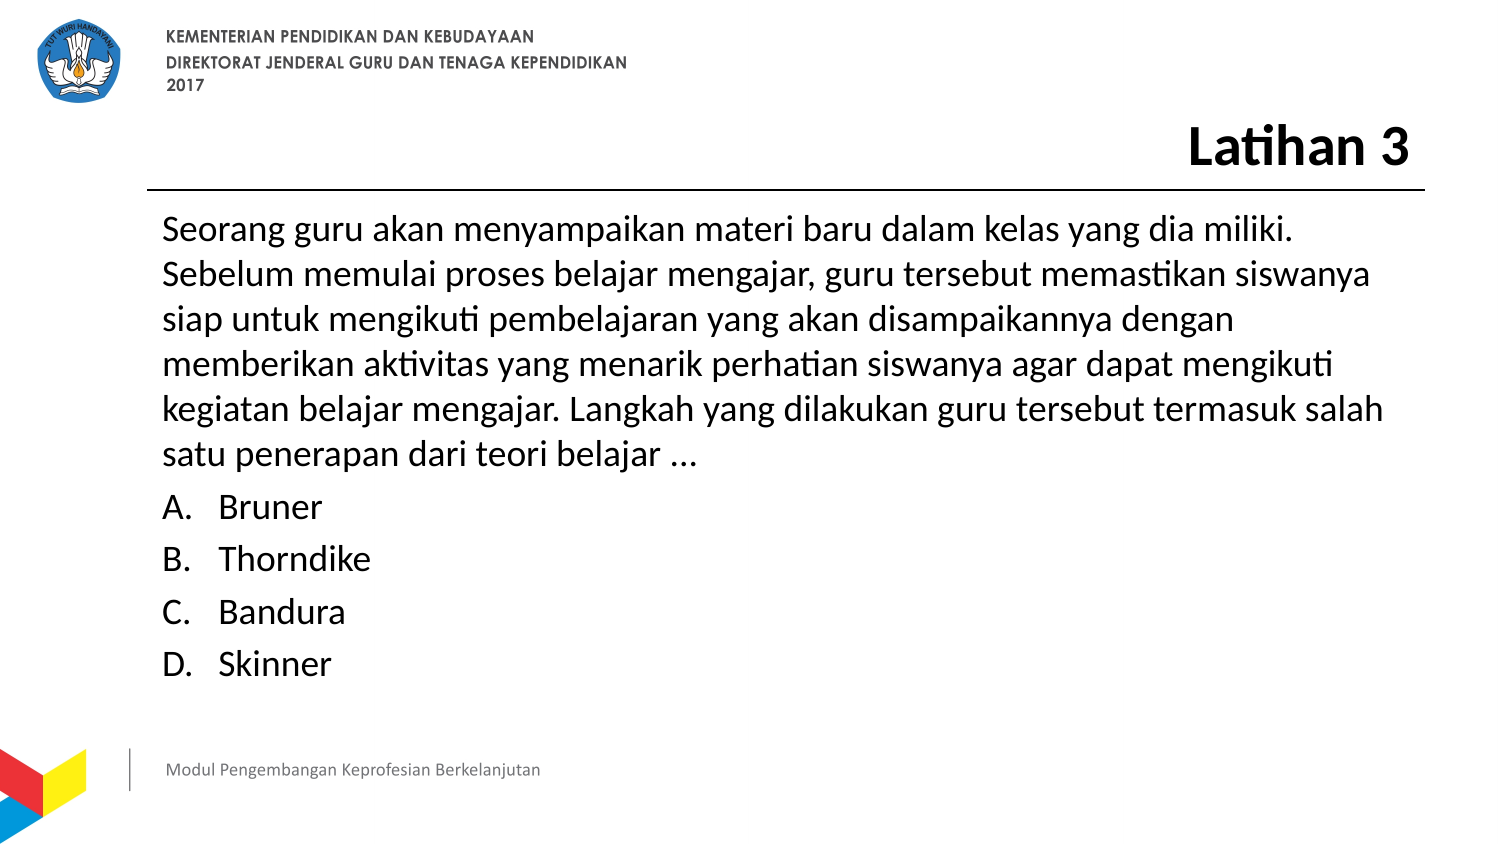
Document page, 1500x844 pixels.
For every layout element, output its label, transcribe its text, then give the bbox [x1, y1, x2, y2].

title Latihan 3 [147, 99, 1425, 185]
picture [0, 0, 1498, 844]
list Seorang guru akan menyampaikan materi baru dalam kelas yang dia miliki. Sebelum memulai proses belajar mengajar, guru tersebut memastikan siswanya siap untuk mengikuti pembelajaran yang akan disampaikannya dengan memberikan aktivitas yang menarik perhatian siswanya agar dapat mengikuti kegiatan belajar mengajar. Langkah yang dilakukan guru tersebut termasuk salah satu penerapan dari teori belajar ... Bruner Thorndike Bandura Skinner [147, 196, 1425, 754]
